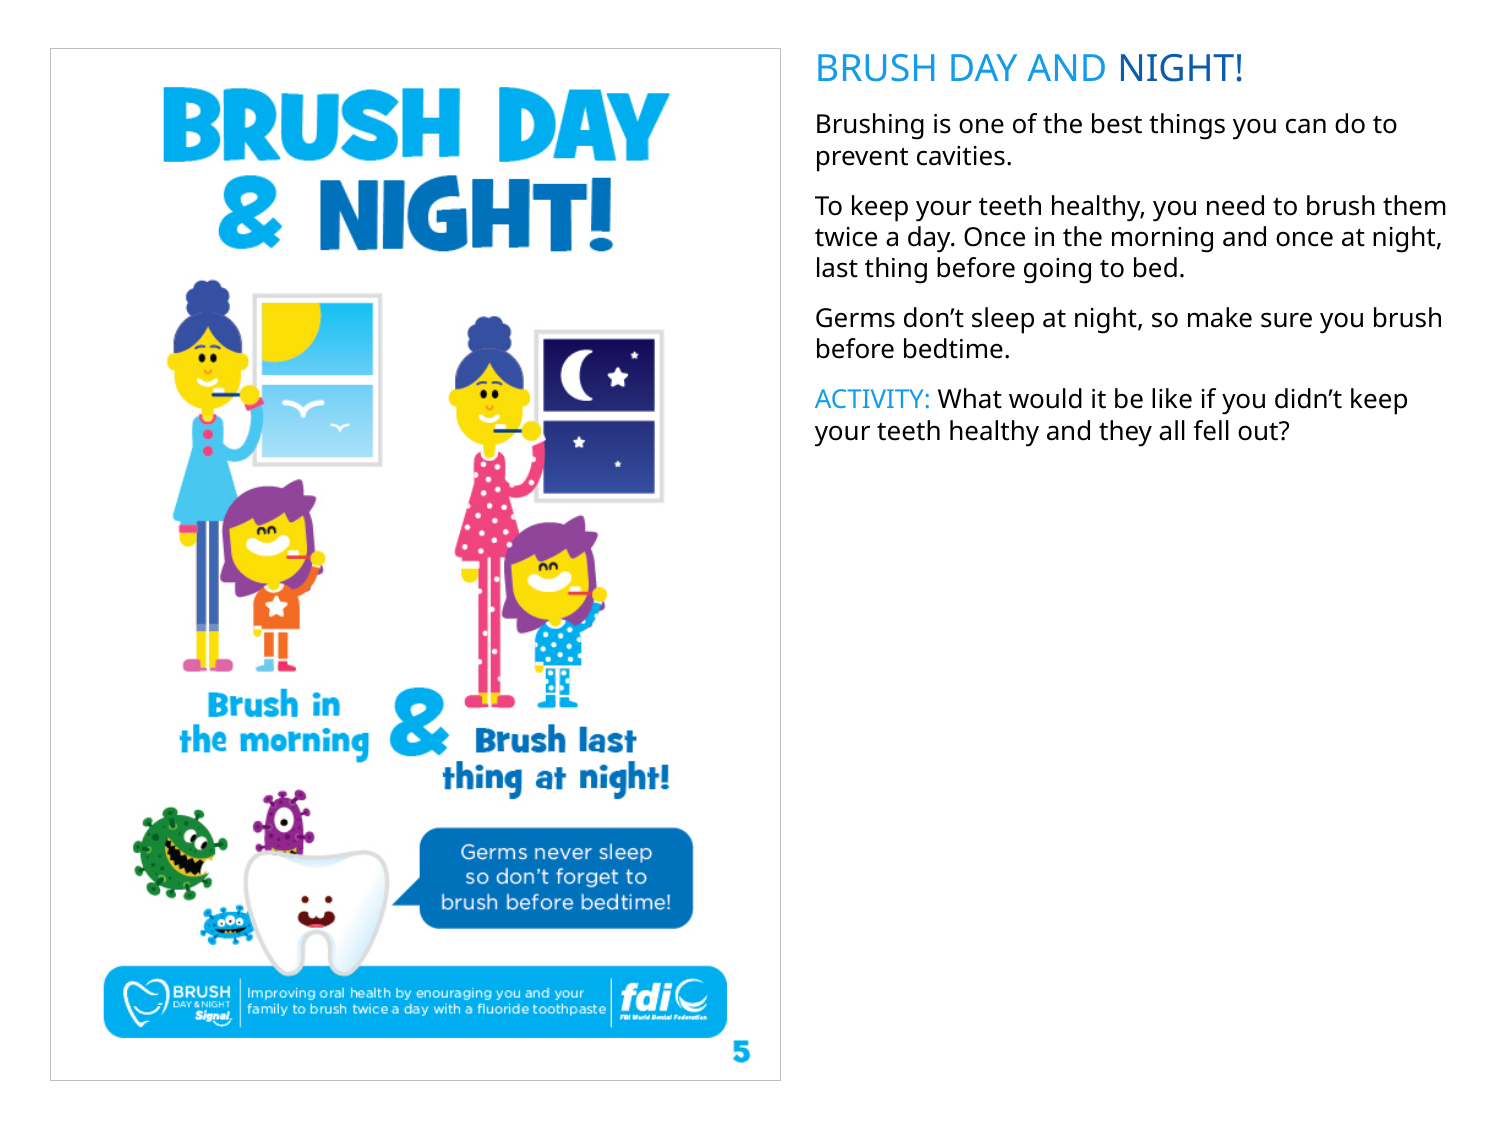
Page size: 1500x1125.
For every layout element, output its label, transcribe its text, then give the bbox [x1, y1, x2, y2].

text_box BRUSH DAY AND NIGHT! Brushing is one of the best things you can do to prevent cavities. To keep your teeth healthy, you need to brush them twice a day. Once in the morning and once at night, last thing before going to bed. Germs don’t sleep at night, so make sure you brush before bedtime. ACTIVITY: What would it be like if you didn’t keep your teeth healthy and they all fell out? [799, 36, 1475, 453]
picture [49, 48, 781, 1081]
